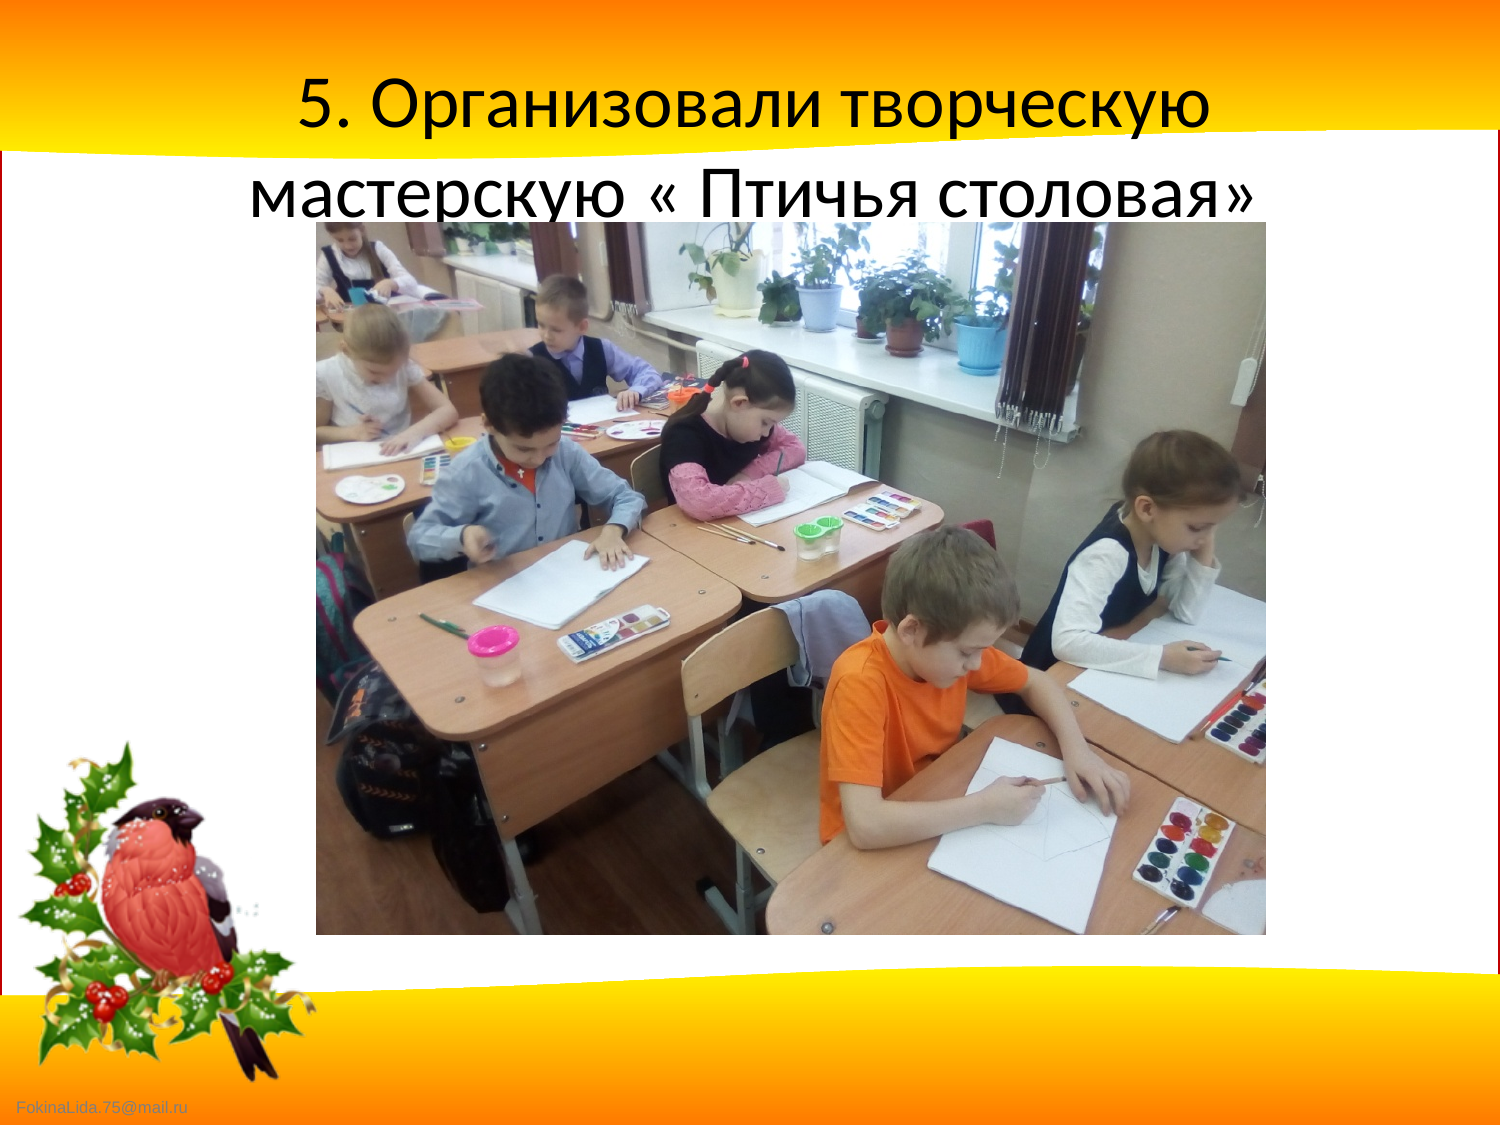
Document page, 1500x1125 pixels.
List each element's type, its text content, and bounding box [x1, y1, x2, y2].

picture [0, 222, 1266, 1125]
title 5. Организовали творческую мастерскую « Птичья столовая» [116, 34, 1393, 251]
